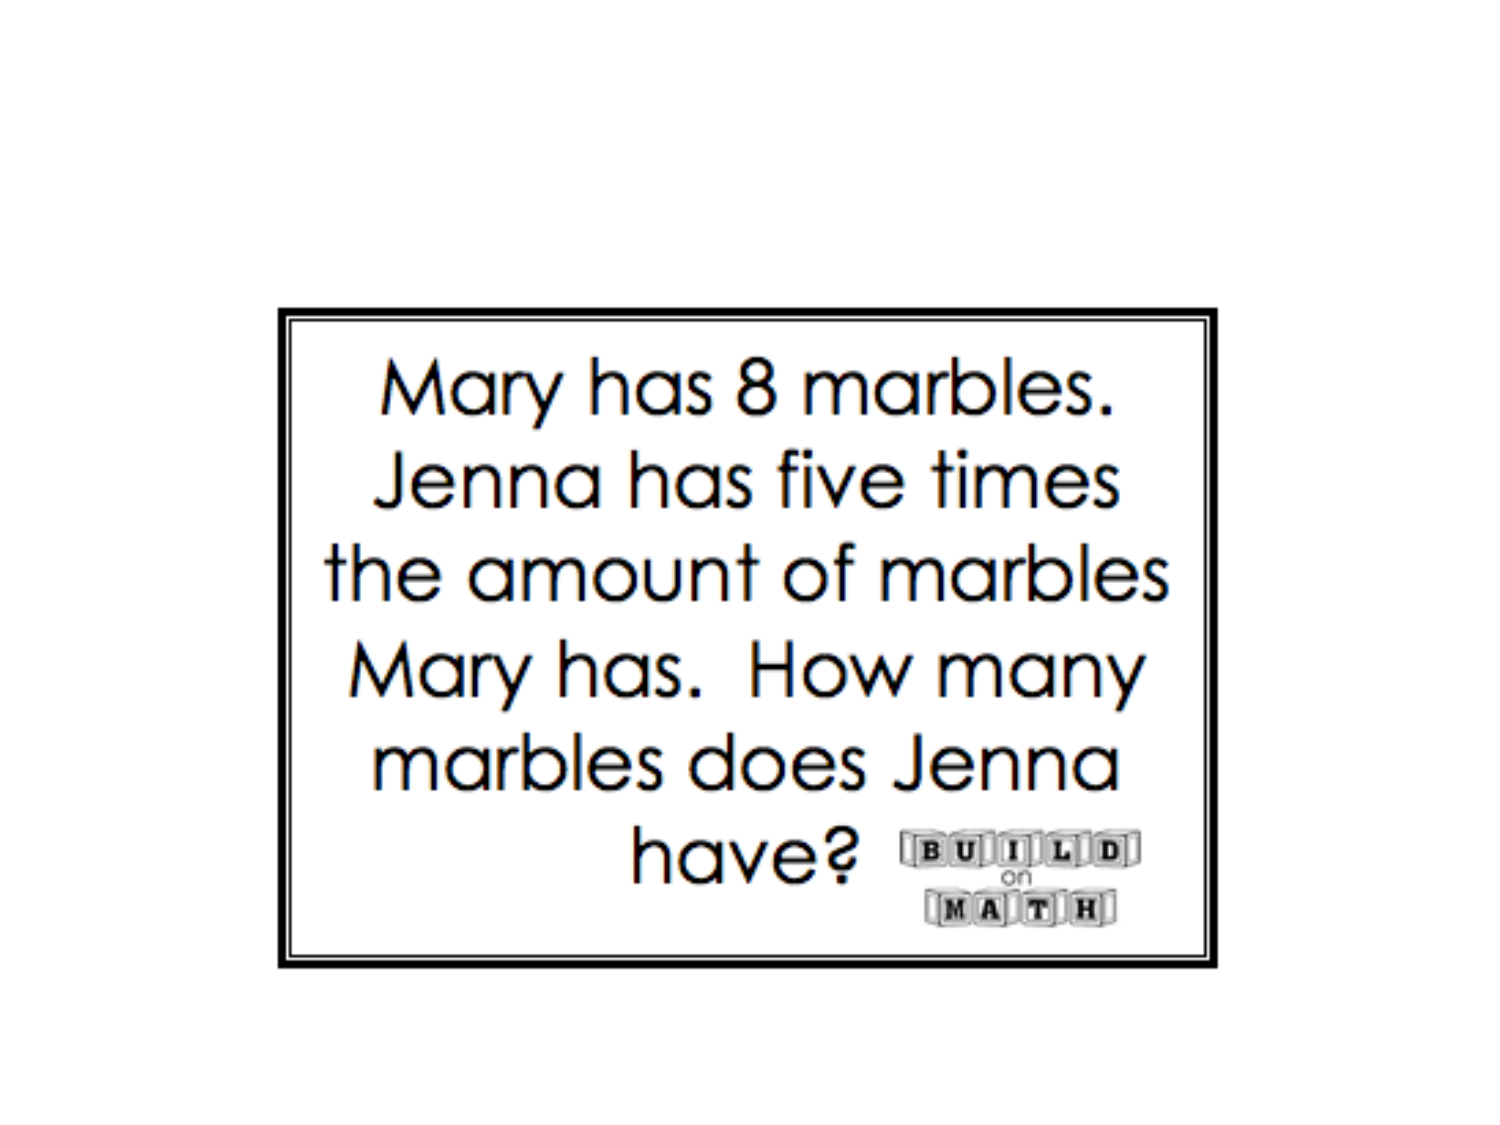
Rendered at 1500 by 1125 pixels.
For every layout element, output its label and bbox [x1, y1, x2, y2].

list [74, 262, 1426, 1006]
